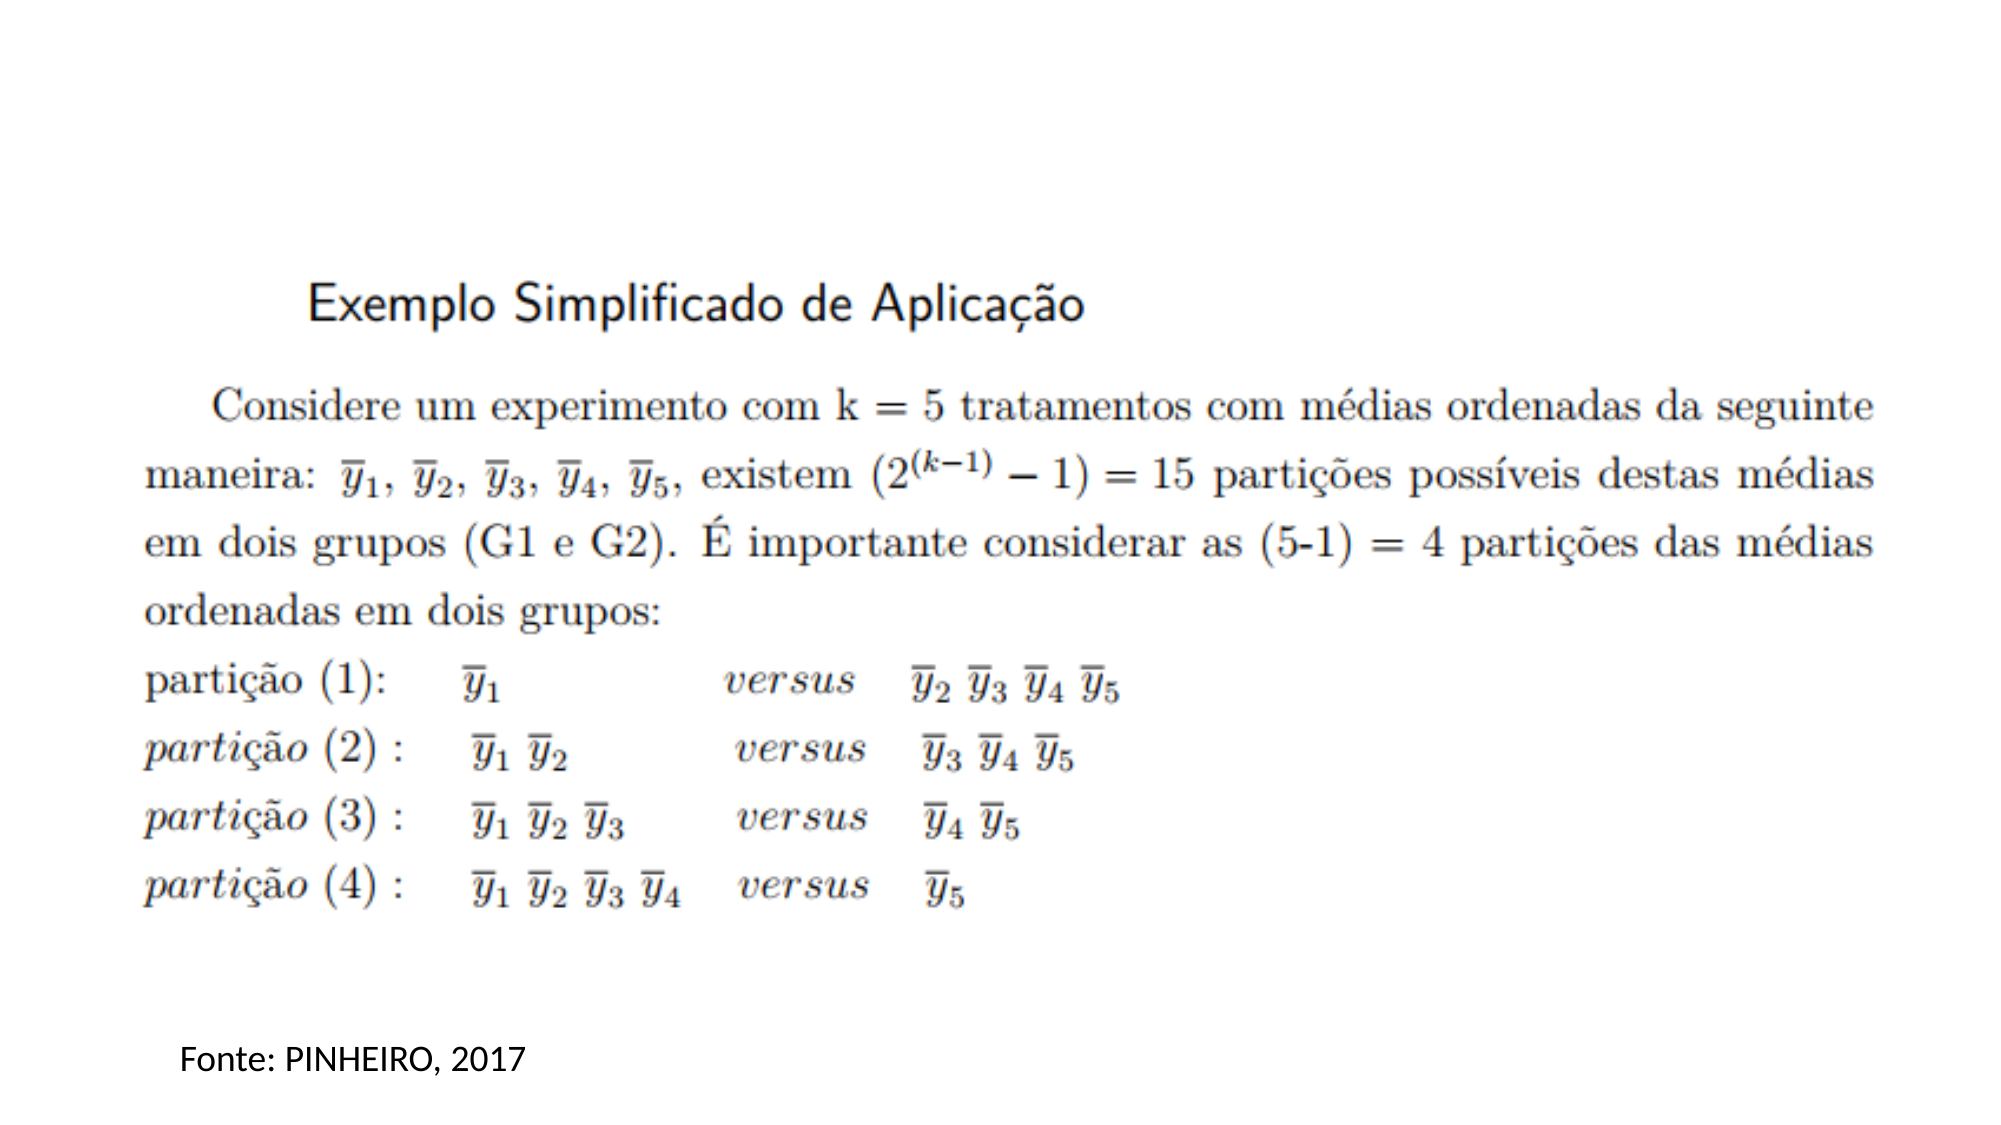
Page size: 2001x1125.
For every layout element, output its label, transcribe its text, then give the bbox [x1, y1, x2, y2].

text_box Fonte: PINHEIRO, 2017 [164, 1026, 542, 1087]
picture [34, 257, 1909, 947]
